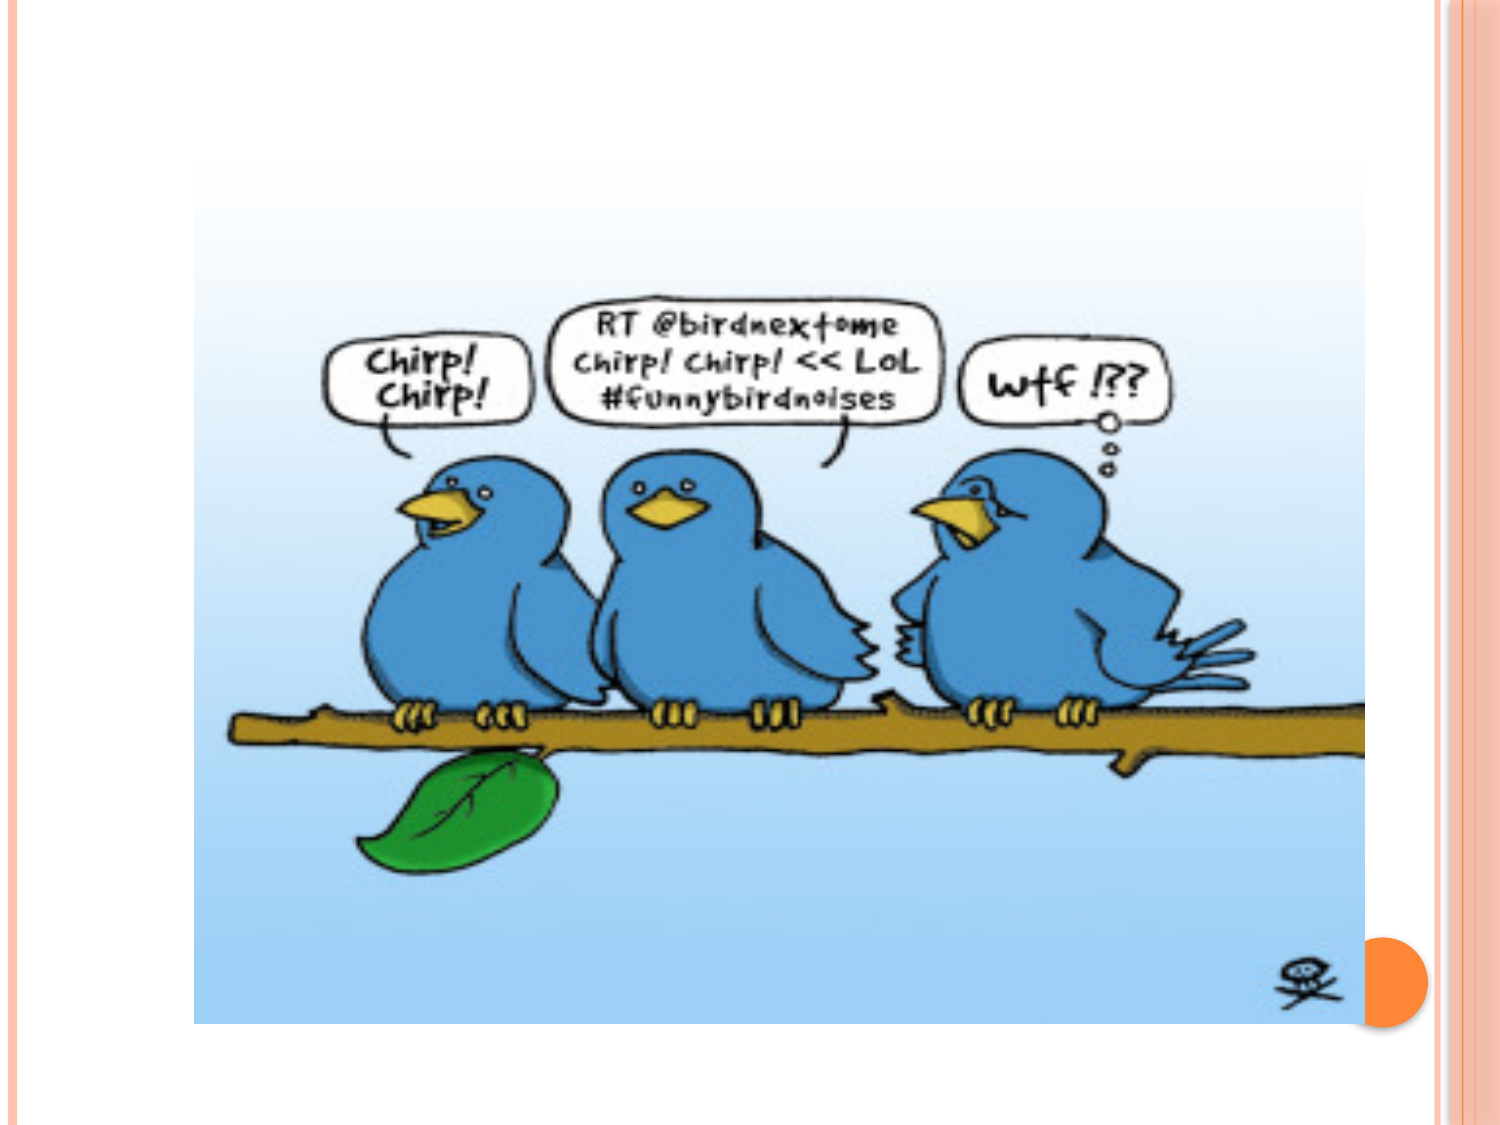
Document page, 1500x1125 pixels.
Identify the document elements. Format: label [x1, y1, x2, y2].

picture [194, 77, 1365, 1024]
